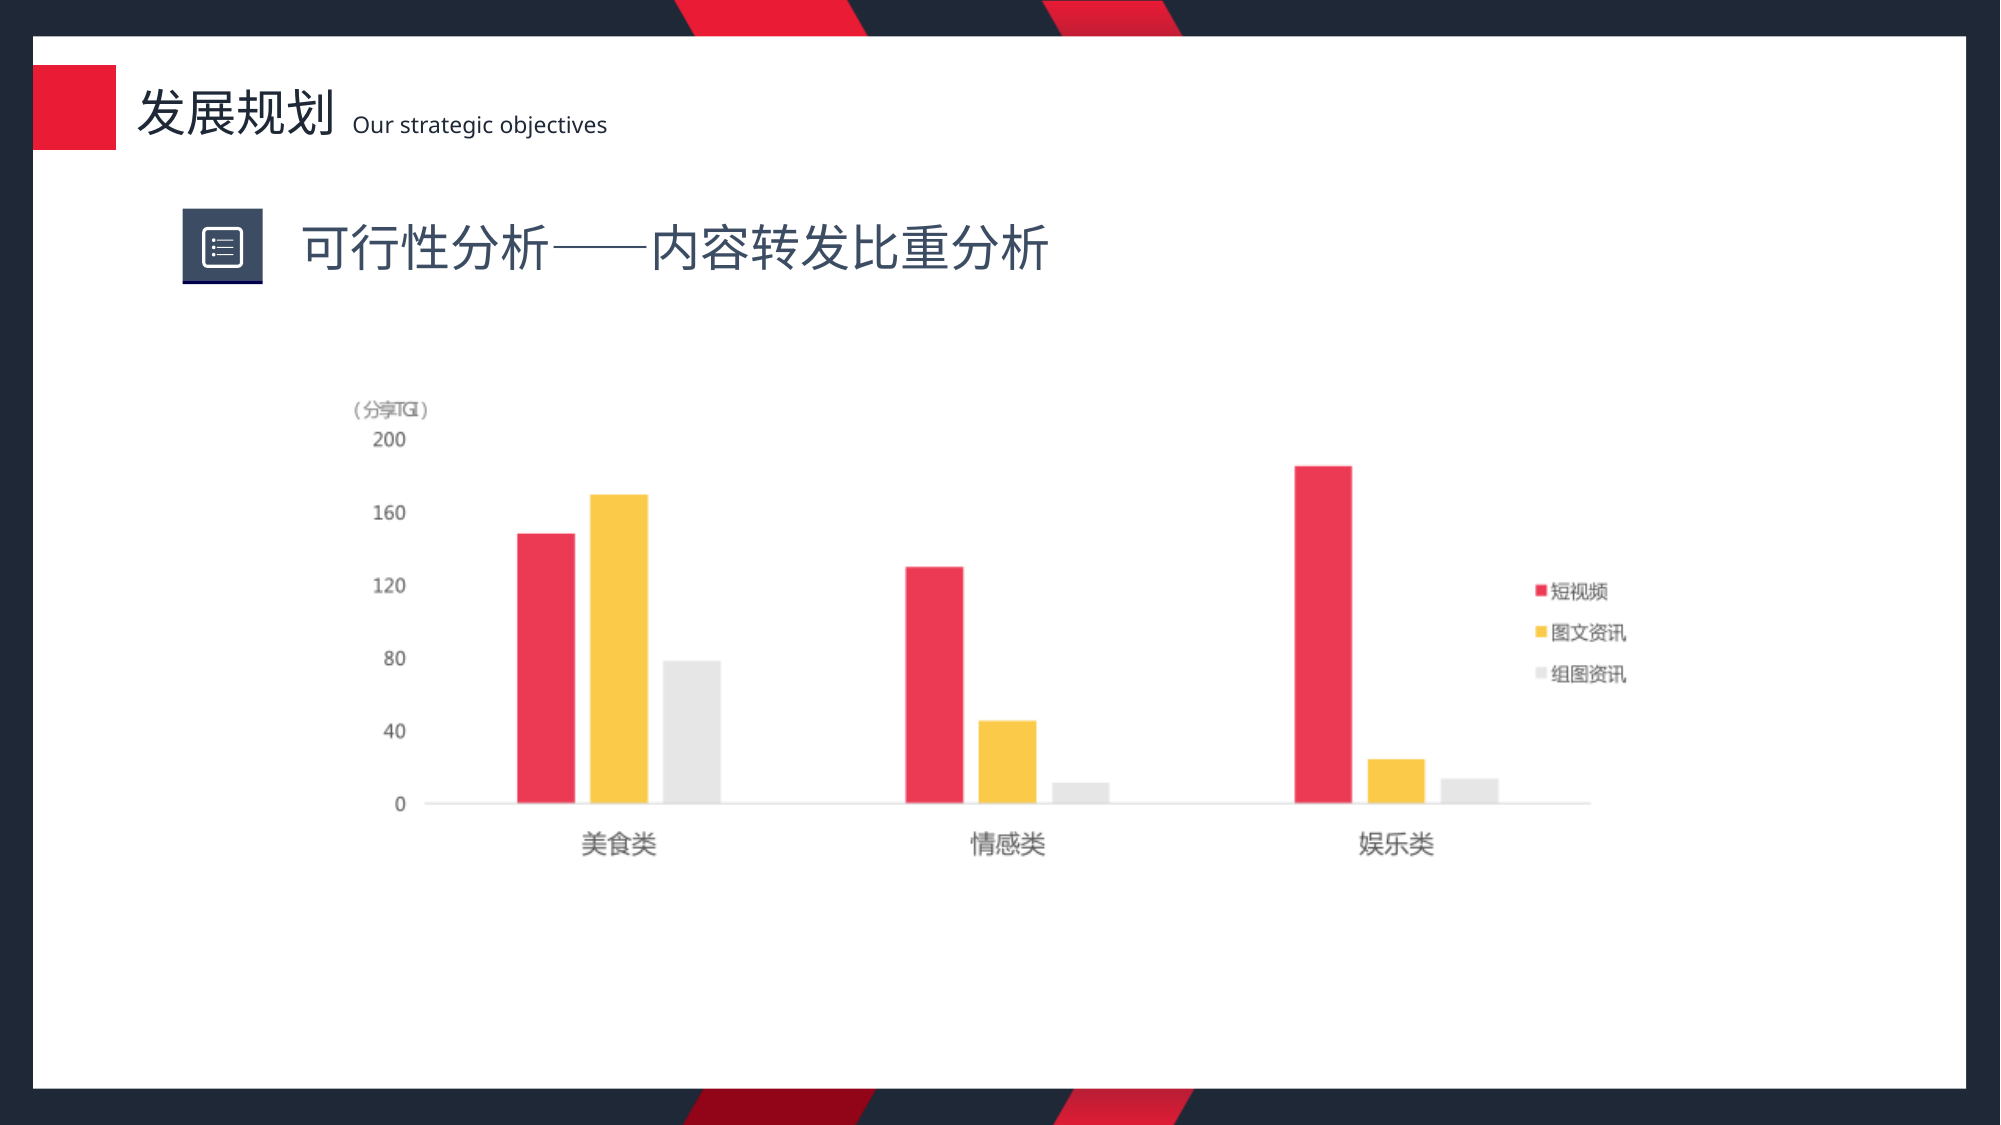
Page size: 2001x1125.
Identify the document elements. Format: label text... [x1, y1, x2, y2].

text_box 发展规划 [121, 74, 352, 149]
text_box [1381, 35, 1967, 1090]
text_box [32, 64, 117, 151]
text_box Our strategic objectives [337, 103, 664, 146]
text_box [1381, 0, 2000, 1125]
picture [318, 0, 1681, 1125]
text_box 可行性分析——内容转发比重分析 [285, 209, 664, 284]
text_box [0, 0, 664, 1125]
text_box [182, 208, 263, 285]
text_box [32, 35, 664, 1090]
